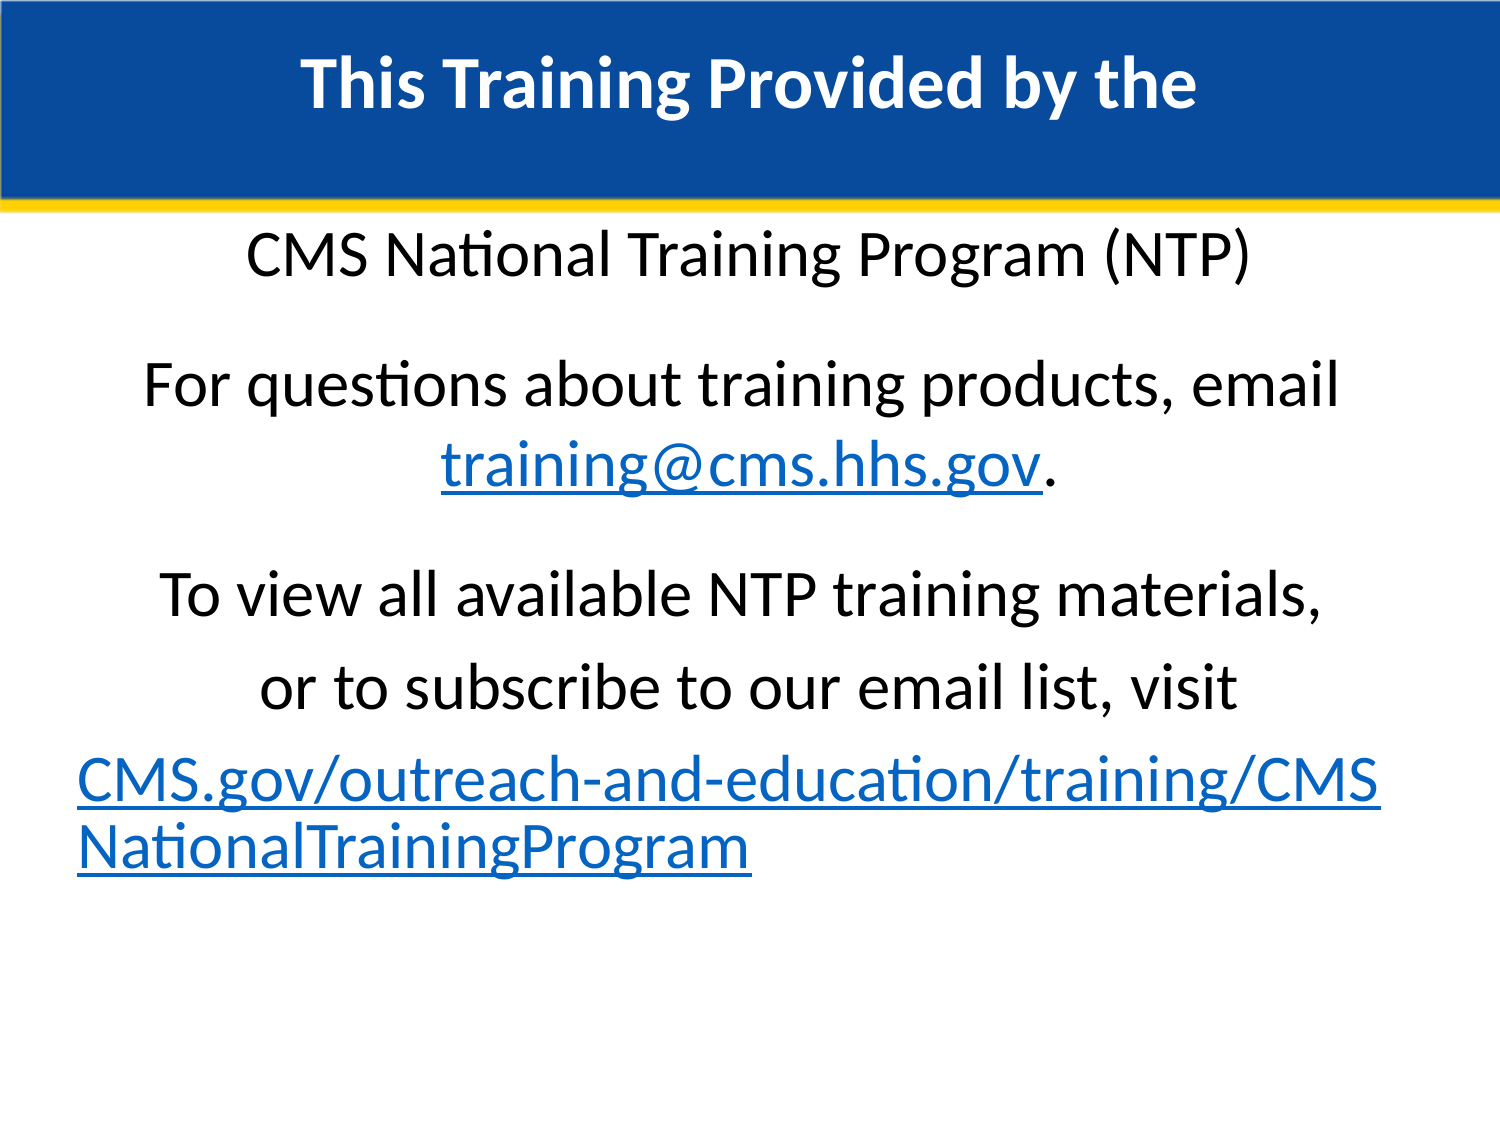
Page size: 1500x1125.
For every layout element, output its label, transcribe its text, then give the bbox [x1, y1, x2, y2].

title This Training Provided by the [0, 1, 1500, 167]
picture [0, 167, 1500, 1125]
text_box CMS National Training Program (NTP) For questions about training products, email training@cms.hhs.gov. To view all available NTP training materials, or to subscribe to our email list, visit CMS.gov/outreach-and-education/training/CMSNationalTrainingProgram [62, 202, 1438, 1037]
